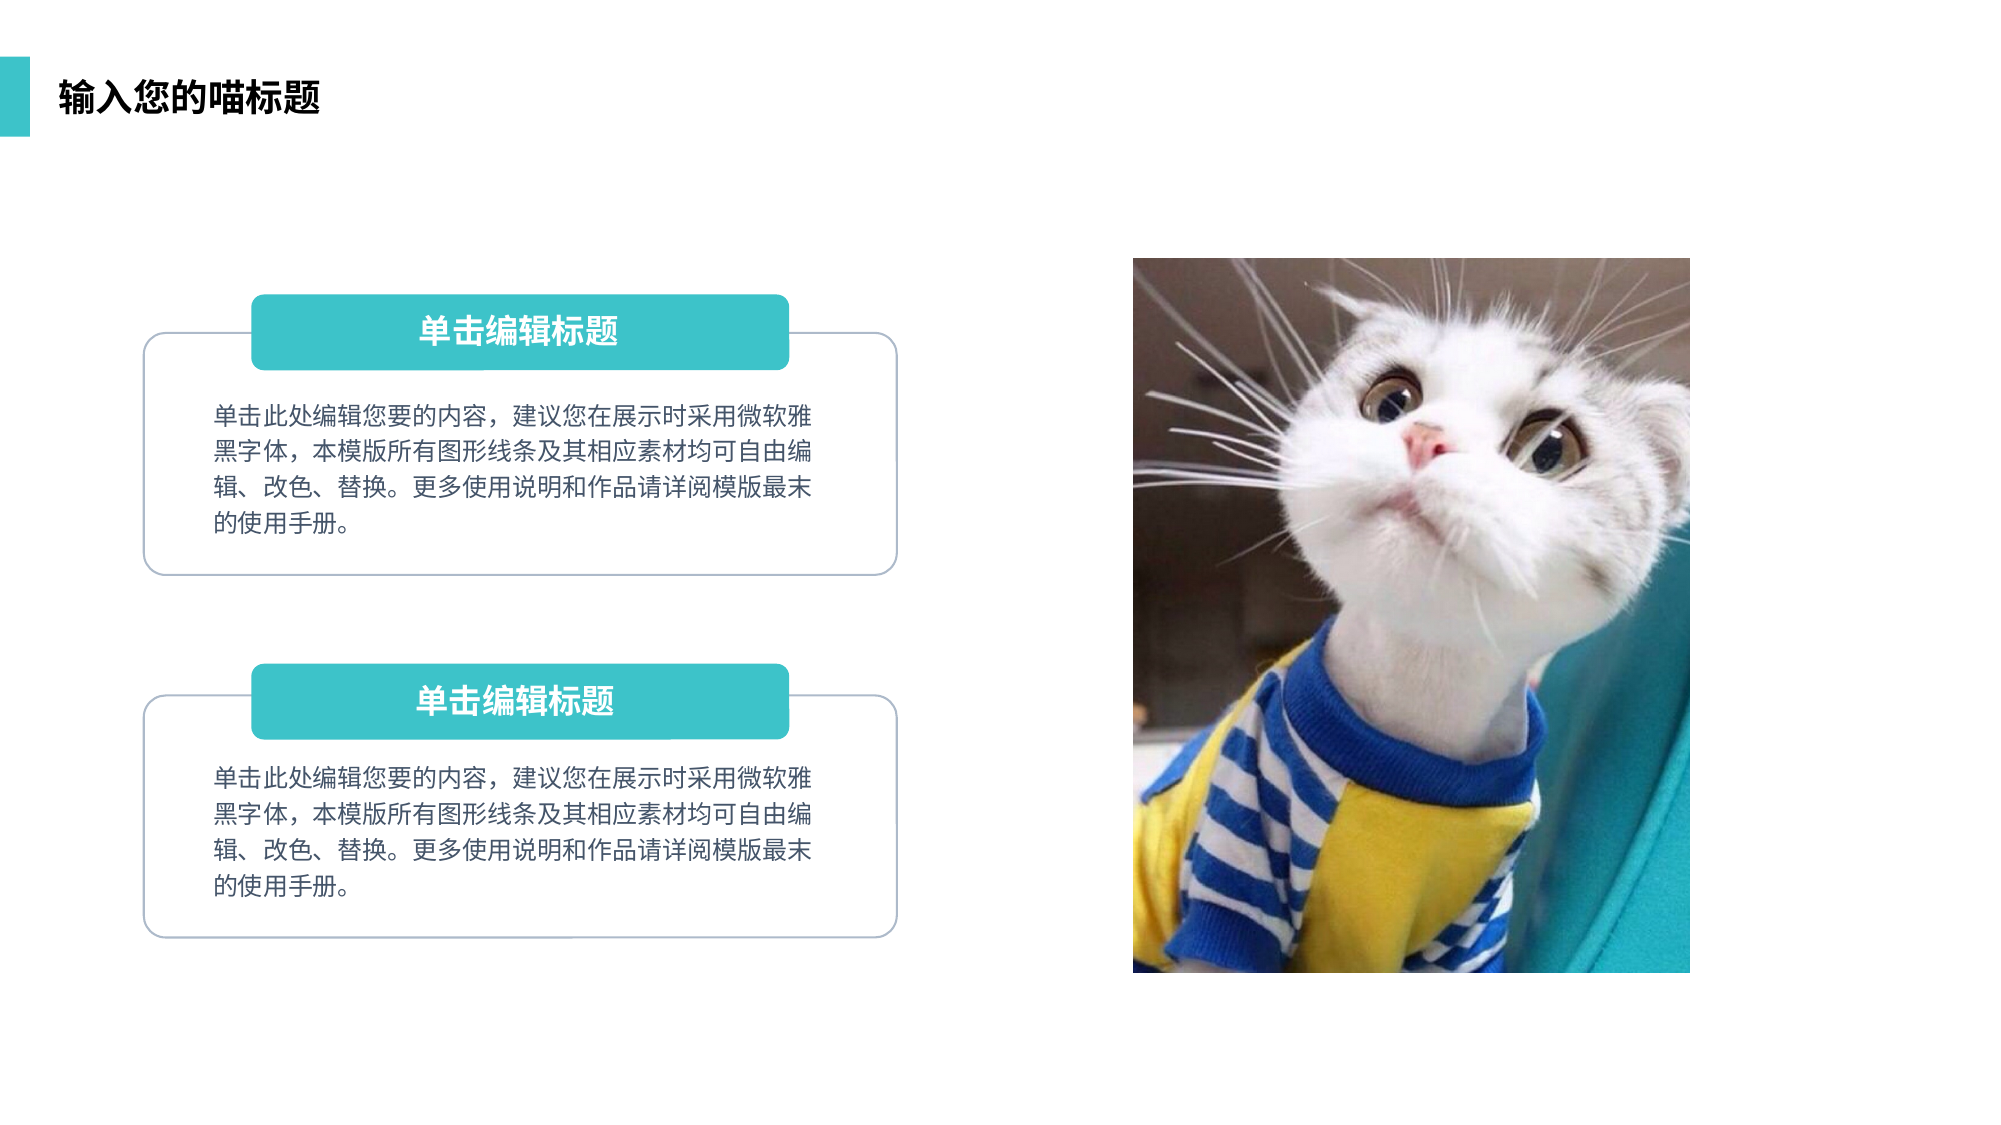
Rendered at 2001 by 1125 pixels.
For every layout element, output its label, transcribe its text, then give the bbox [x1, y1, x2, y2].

text_box [142, 694, 898, 939]
text_box [142, 331, 898, 576]
text_box [0, 56, 31, 138]
text_box 单击编辑标题 [286, 672, 746, 727]
picture [1133, 258, 1690, 973]
text_box 单击此处编辑您要的内容，建议您在展示时采用微软雅黑字体，本模版所有图形线条及其相应素材均可自由编辑、改色、替换。更多使用说明和作品请详阅模版最末的使用手册。 [198, 386, 843, 545]
text_box [250, 662, 791, 741]
text_box [250, 293, 791, 372]
text_box 输入您的喵标题 [43, 66, 389, 127]
text_box 单击编辑标题 [289, 302, 749, 358]
text_box 单击此处编辑您要的内容，建议您在展示时采用微软雅黑字体，本模版所有图形线条及其相应素材均可自由编辑、改色、替换。更多使用说明和作品请详阅模版最末的使用手册。 [198, 749, 843, 908]
